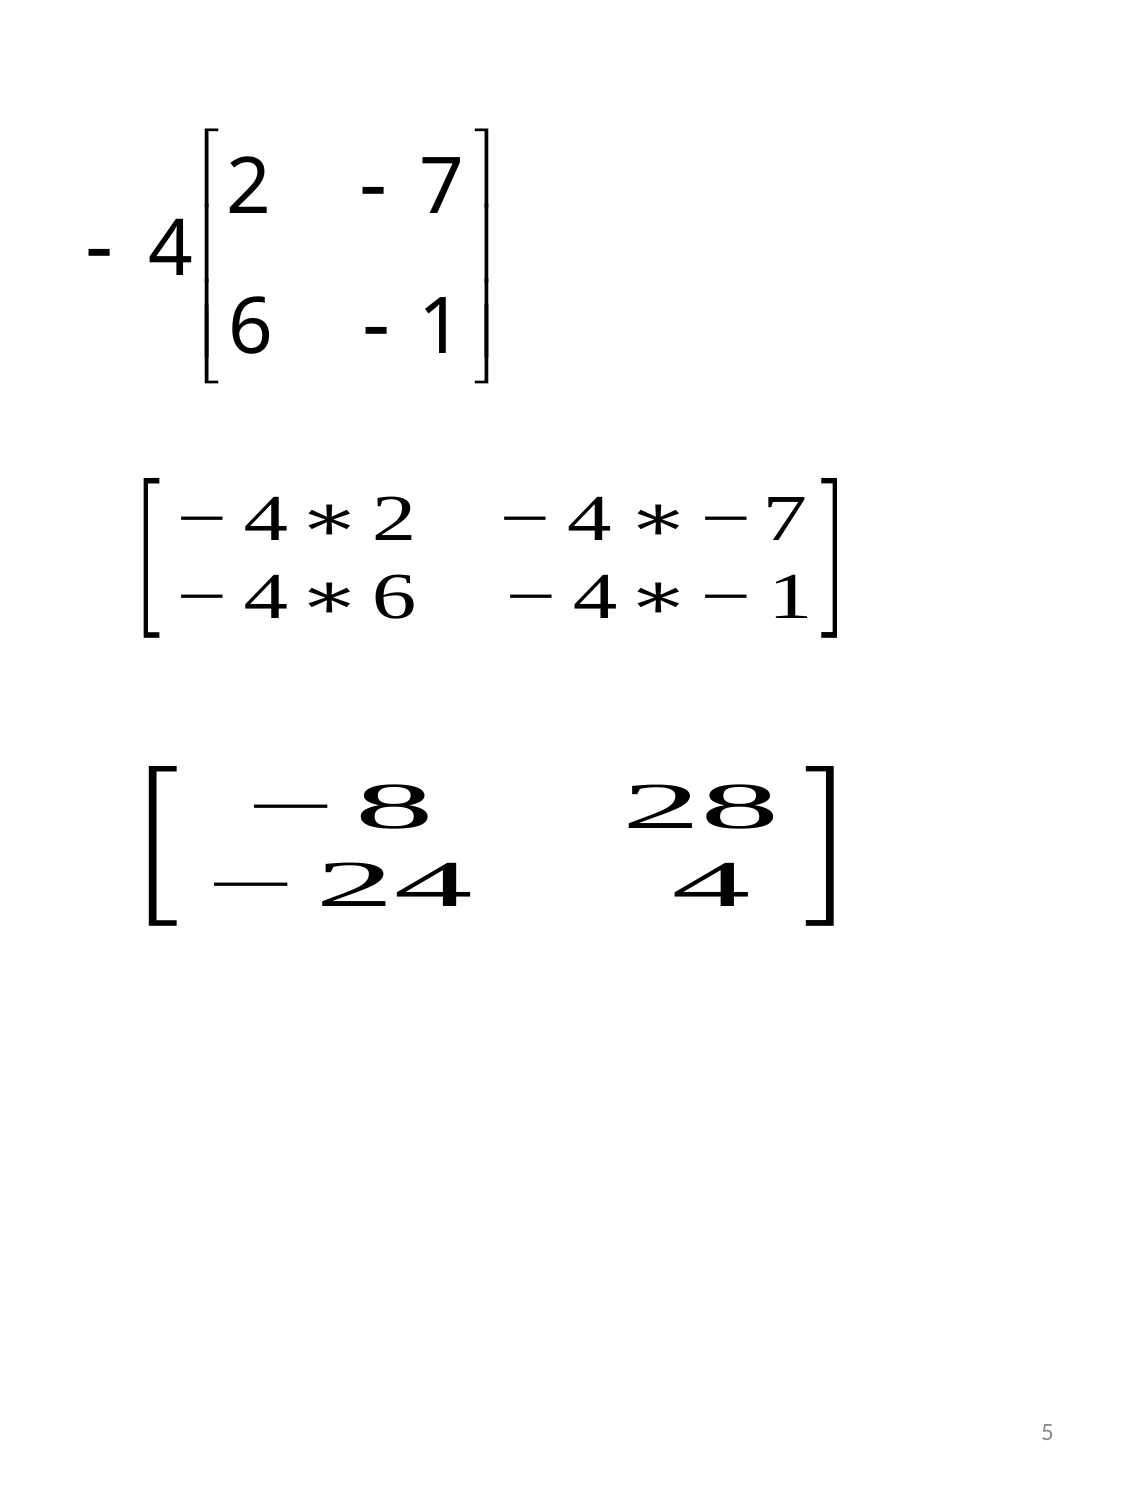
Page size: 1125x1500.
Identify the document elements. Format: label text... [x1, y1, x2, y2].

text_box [74, 112, 519, 401]
slide_number 5 [806, 1390, 1069, 1471]
